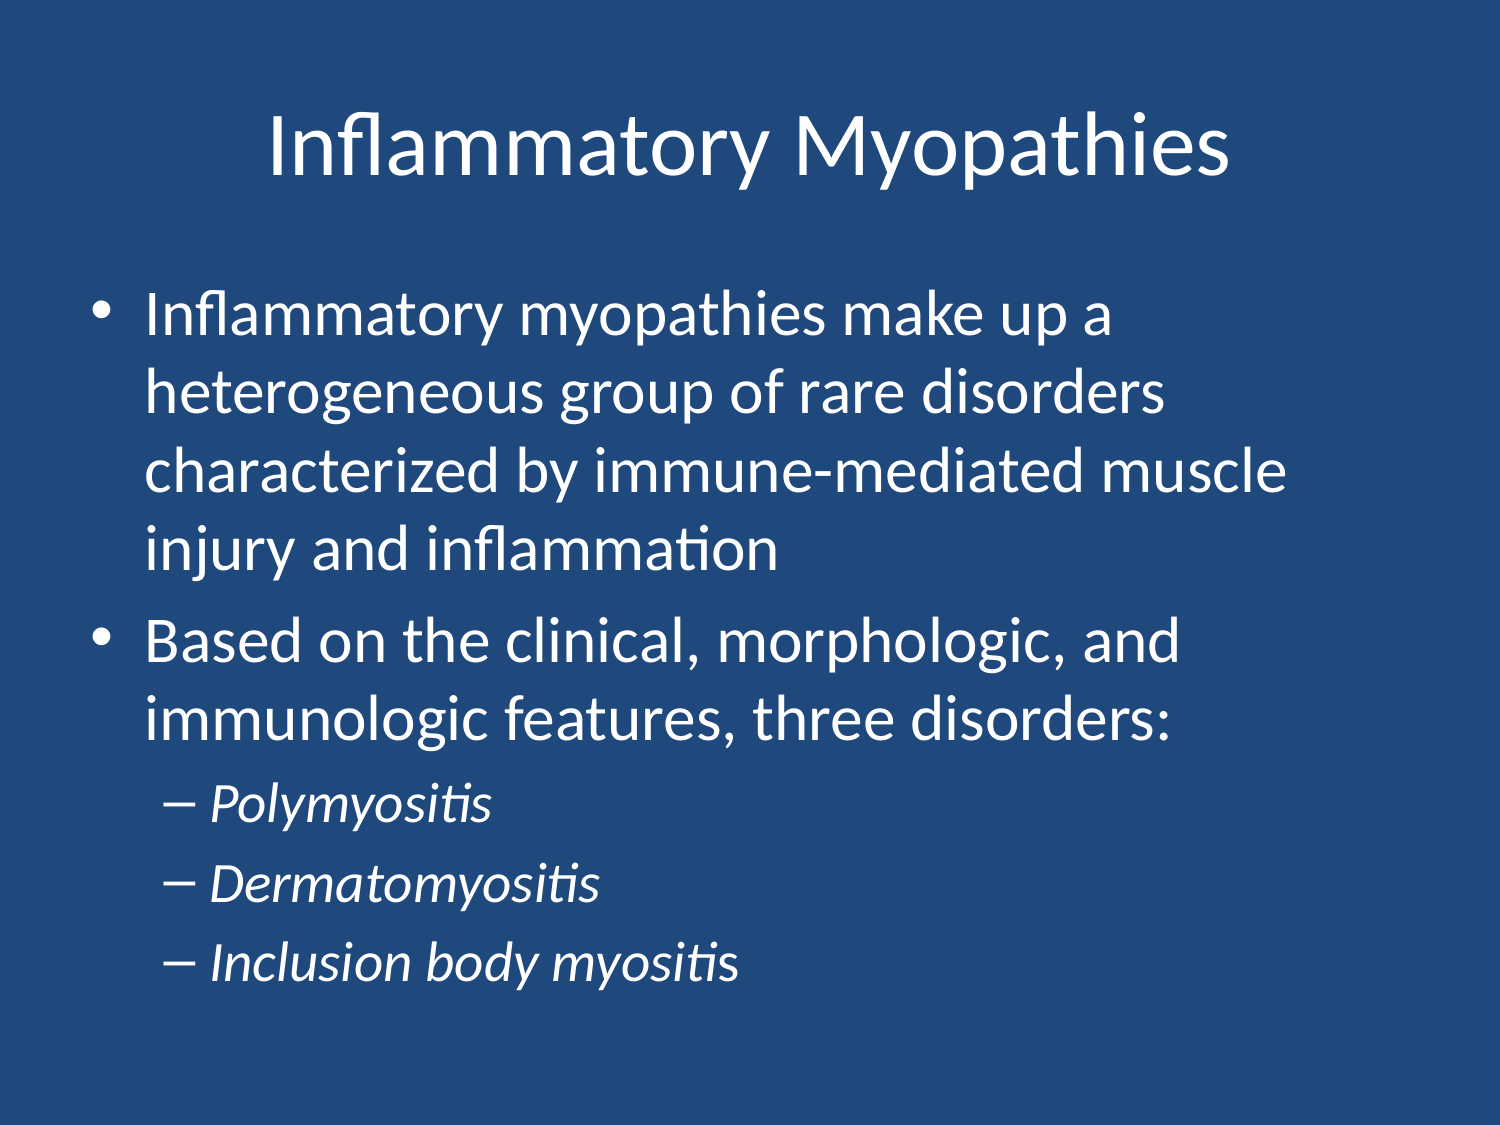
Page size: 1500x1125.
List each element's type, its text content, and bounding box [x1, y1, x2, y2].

title Inflammatory Myopathies [75, 45, 1425, 233]
list Inflammatory myopathies make up a heterogeneous group of rare disorders characterized by immune-mediated muscle injury and inflammation Based on the clinical, morphologic, and immunologic features, three disorders: Polymyositis Dermatomyositis Inclusion body myositis [75, 262, 1425, 1005]
